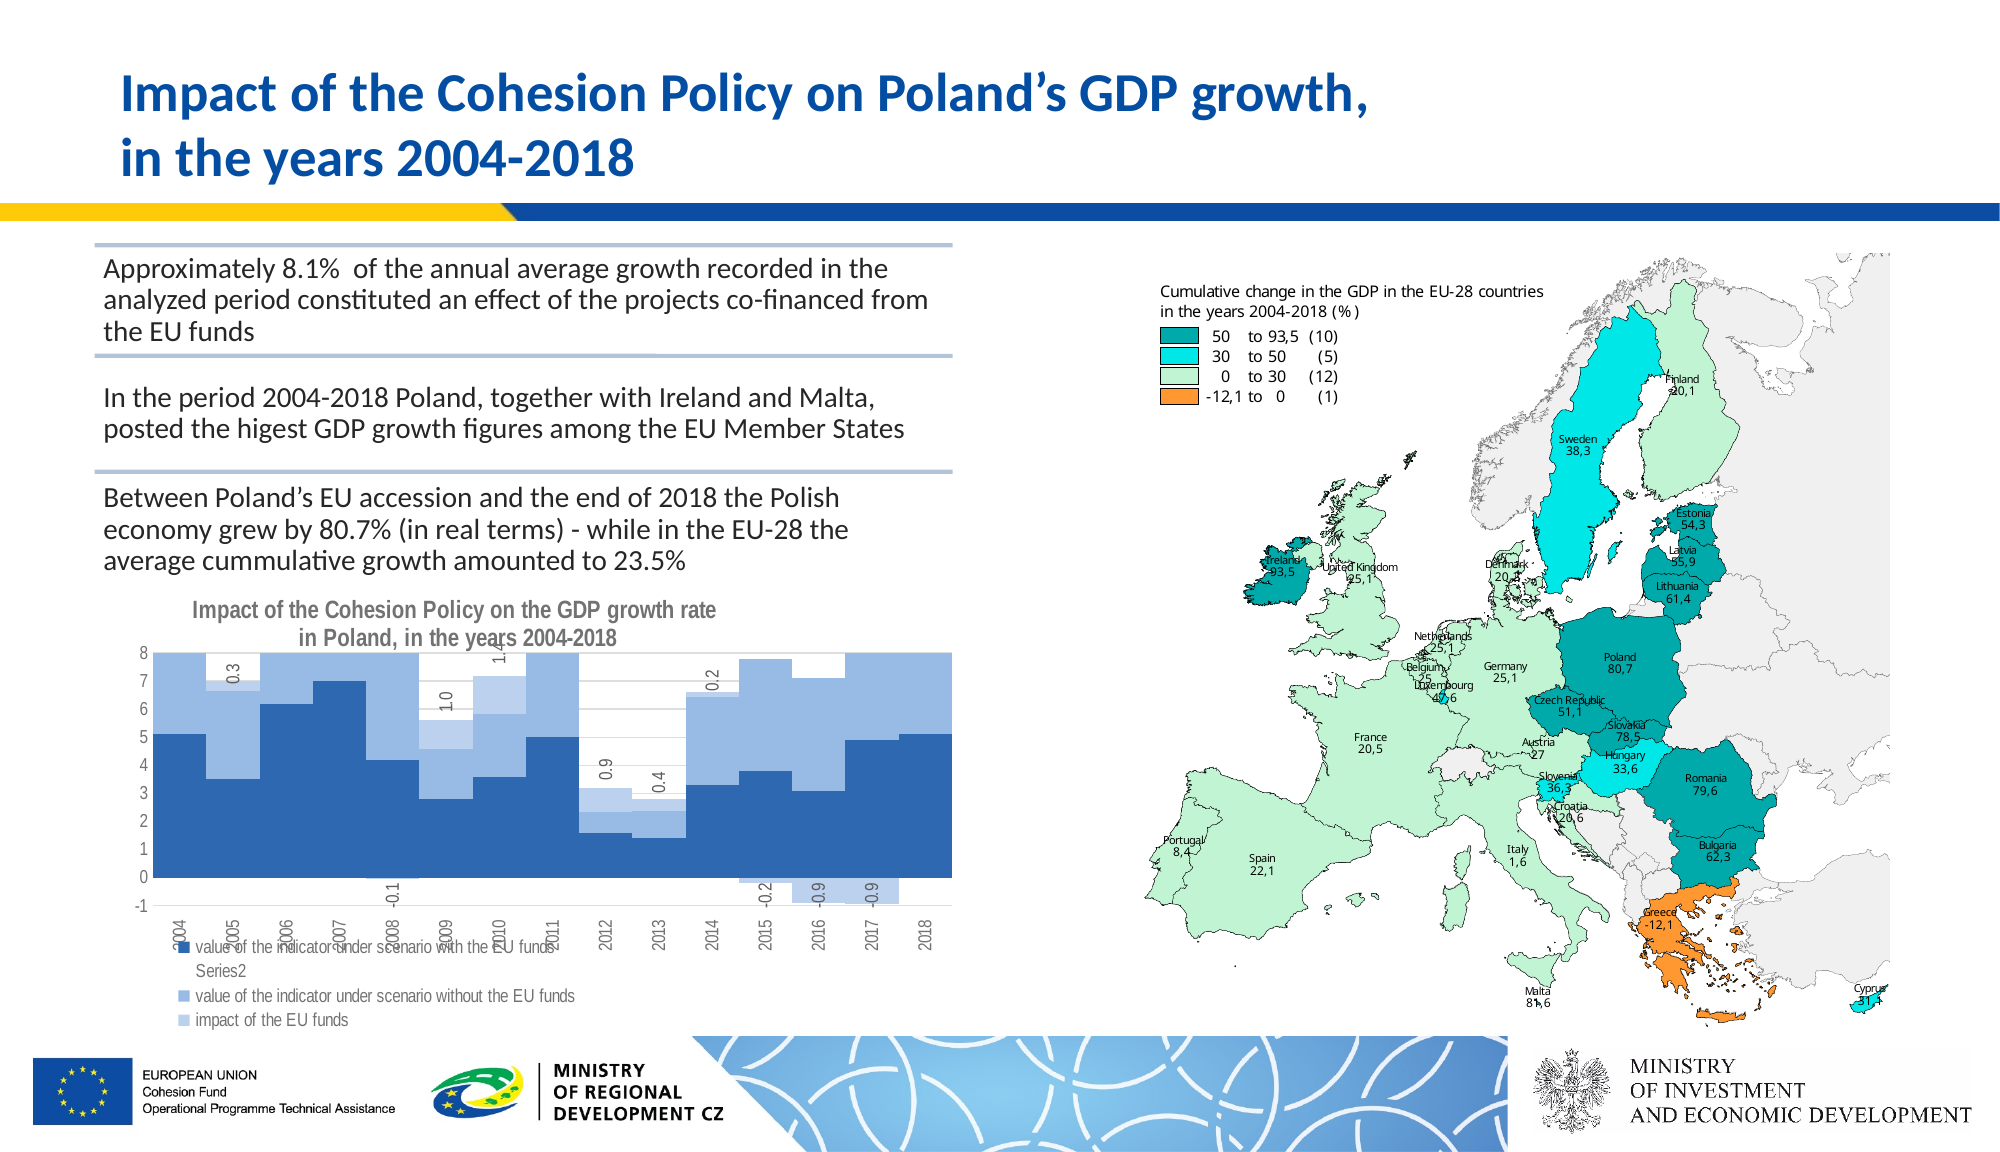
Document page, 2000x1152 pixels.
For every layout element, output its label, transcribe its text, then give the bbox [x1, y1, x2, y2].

picture [0, 203, 2000, 221]
title Impact of the Cohesion Policy on Poland’s GDP growth, in the years 2004-2018 [99, 46, 1900, 198]
picture [0, 244, 1896, 1152]
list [94, 244, 953, 588]
picture [1533, 1048, 1972, 1134]
chart [99, 587, 953, 1037]
